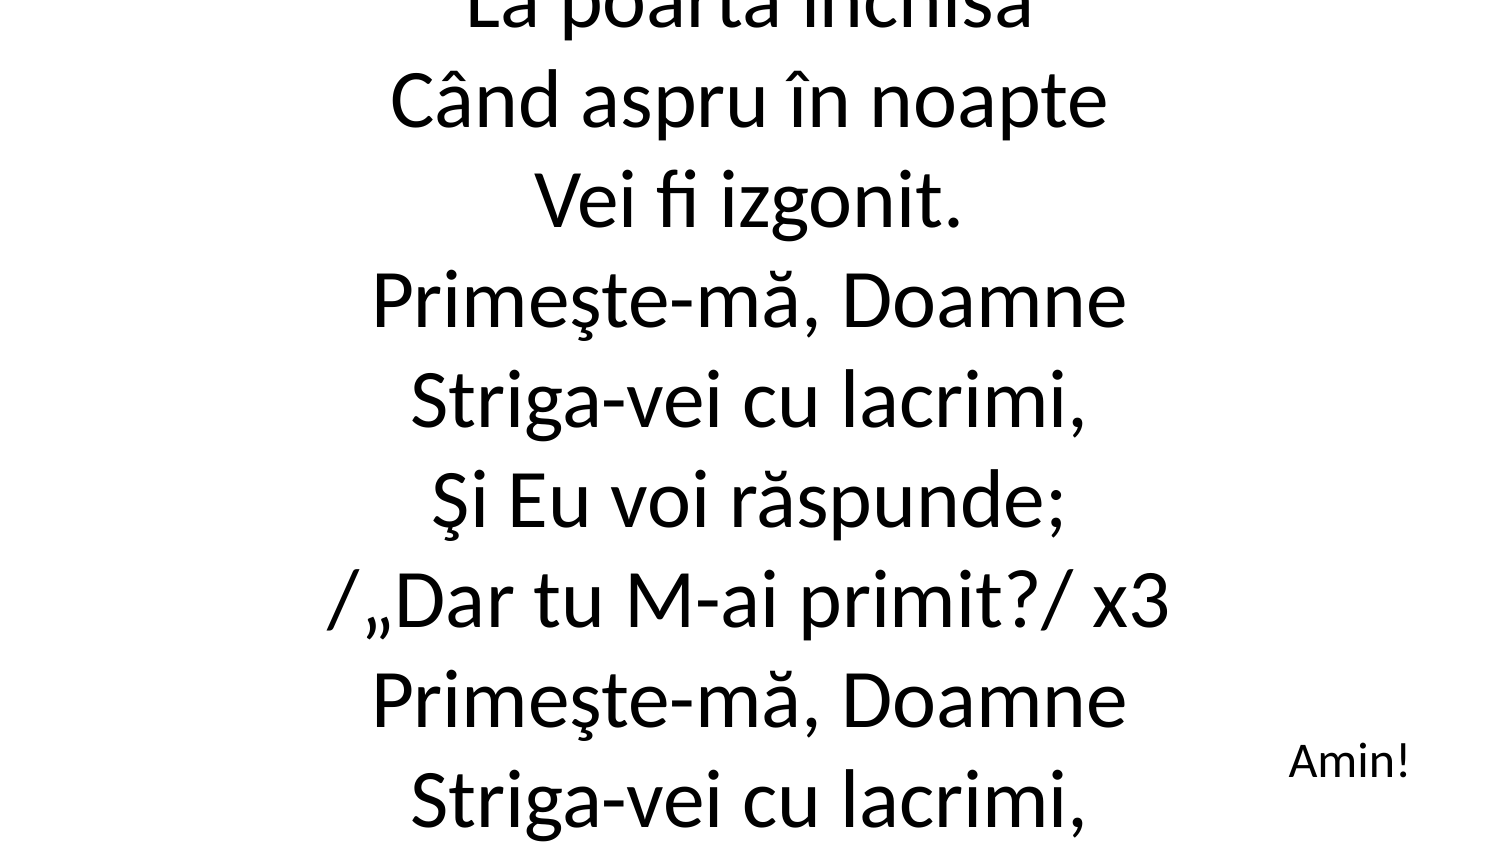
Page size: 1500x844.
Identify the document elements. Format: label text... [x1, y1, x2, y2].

text_box Amin! [1273, 674, 1427, 795]
text_box 3. Zadarnic vei bate La poarta închisă Când aspru în noapte Vei fi izgonit. Primeşte-mă, Doamne Striga-vei cu lacrimi, Şi Eu voi răspunde; /„Dar tu M-ai primit?/ x3 Primeşte-mă, Doamne Striga-vei cu lacrimi, Şi Eu voi răspunde; /„Dar tu M-ai primit?/ x2 [313, 0, 1187, 844]
